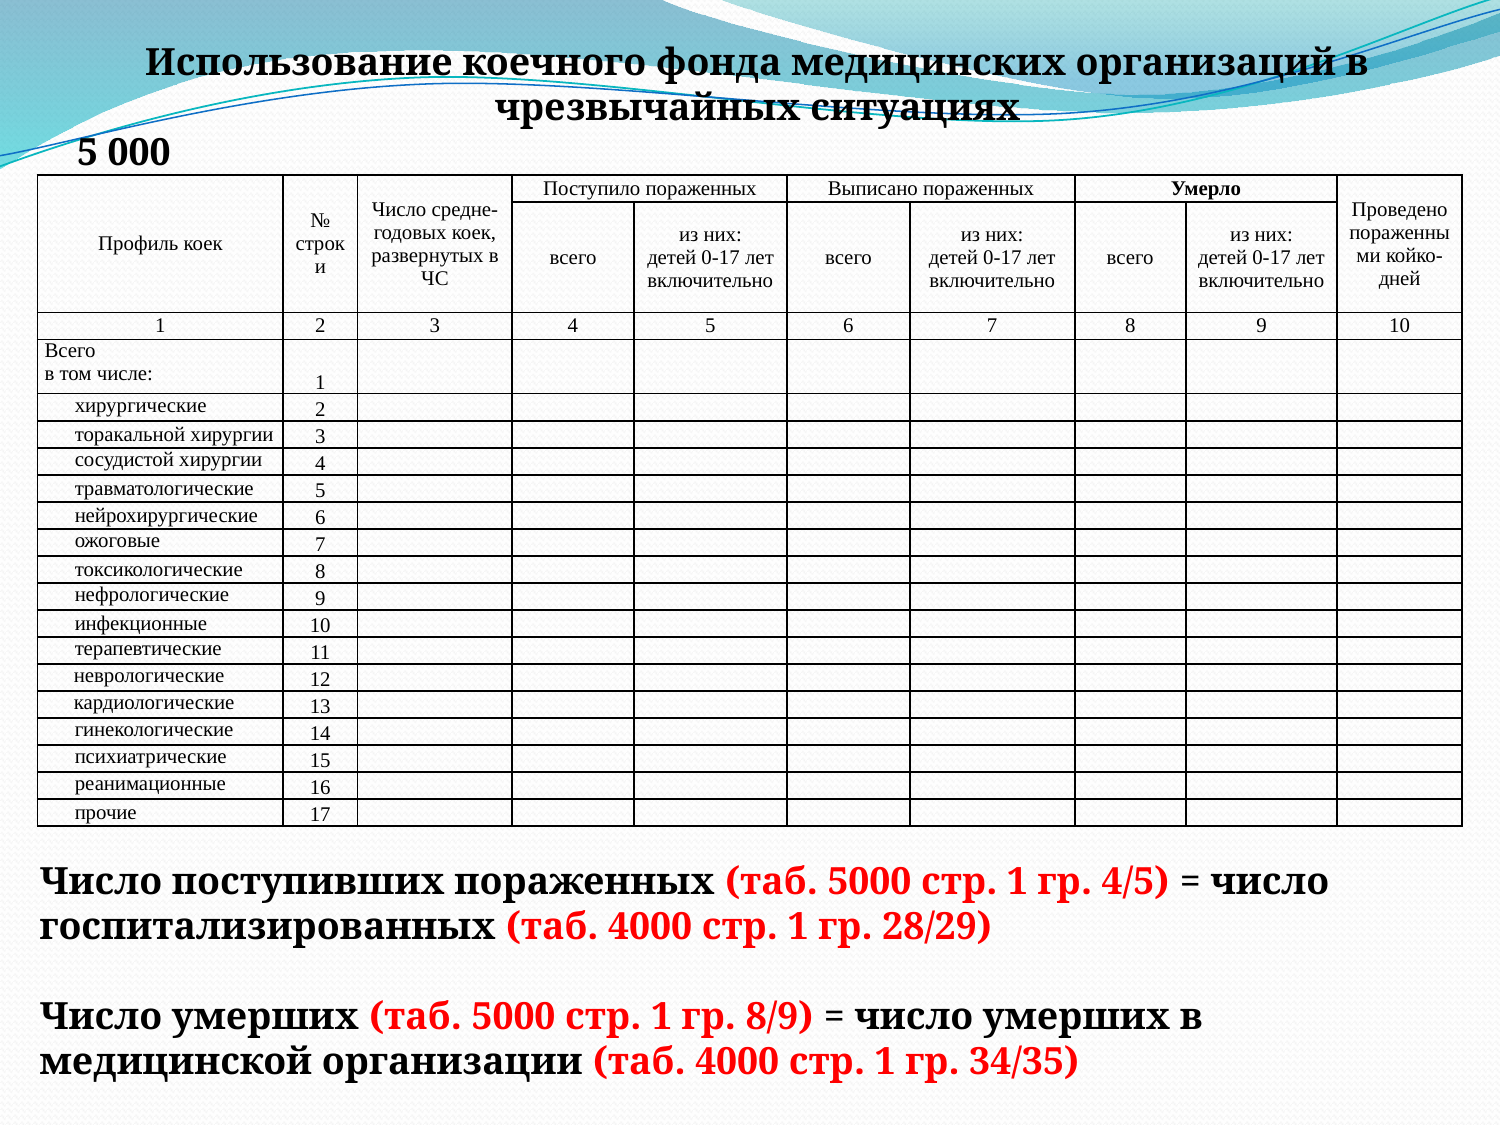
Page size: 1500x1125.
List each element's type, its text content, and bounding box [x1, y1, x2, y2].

table_cell [1187, 773, 1336, 798]
table_header Число средне- годовых коек, развернутых в ЧС [358, 176, 511, 312]
table_cell реанимационные [38, 773, 282, 798]
table_cell [1187, 557, 1336, 582]
table_cell 14 [284, 719, 357, 744]
table_cell [635, 719, 786, 744]
table_cell 8 [1076, 313, 1185, 339]
table_cell [1187, 746, 1336, 771]
table_cell 9 [284, 584, 357, 609]
table_cell [1076, 503, 1185, 528]
table_cell [788, 773, 909, 798]
table_cell [358, 611, 511, 636]
table_cell [1338, 584, 1461, 609]
table_cell [1187, 665, 1336, 690]
table_cell 3 [284, 422, 357, 447]
table_cell торакальной хирургии [38, 422, 282, 447]
table_cell [635, 638, 786, 663]
table_cell [1076, 665, 1185, 690]
table_cell [513, 773, 633, 798]
table_cell [788, 557, 909, 582]
table_cell [635, 422, 786, 447]
table_cell 4 [284, 449, 357, 474]
table_cell 13 [284, 692, 357, 717]
table_cell [1338, 557, 1461, 582]
table_cell [635, 692, 786, 717]
table_cell [635, 665, 786, 690]
table_cell [513, 719, 633, 744]
table_cell [1338, 422, 1461, 447]
table_cell прочие [38, 800, 282, 825]
table_cell 10 [1338, 313, 1461, 339]
table_cell [1187, 449, 1336, 474]
table_cell 1 [38, 313, 282, 339]
table_cell [1338, 692, 1461, 717]
table_cell [513, 530, 633, 555]
table_cell терапевтические [38, 638, 282, 663]
table_header Поступило пораженных [513, 176, 786, 201]
table_cell [1076, 584, 1185, 609]
table_cell сосудистой хирургии [38, 449, 282, 474]
table_cell [635, 449, 786, 474]
table_cell [358, 476, 511, 501]
table_cell [1076, 611, 1185, 636]
table_cell [1076, 557, 1185, 582]
table_cell [911, 557, 1074, 582]
table_cell [1076, 476, 1185, 501]
table_cell [1338, 719, 1461, 744]
table_cell [1187, 503, 1336, 528]
table_cell [1338, 800, 1461, 825]
table_cell кардиологические [38, 692, 282, 717]
table_cell [513, 746, 633, 771]
table_cell [358, 719, 511, 744]
table_cell [1338, 665, 1461, 690]
table_cell [513, 503, 633, 528]
table_cell [1076, 394, 1185, 420]
table_cell [911, 394, 1074, 420]
table_cell 17 [284, 800, 357, 825]
table_cell [1338, 611, 1461, 636]
table_cell [788, 611, 909, 636]
table_cell неврологические [38, 665, 282, 690]
table_cell [911, 800, 1074, 825]
table_cell [358, 800, 511, 825]
table_cell [1076, 449, 1185, 474]
table_cell [788, 665, 909, 690]
table_cell 6 [284, 503, 357, 528]
table_cell 15 [284, 746, 357, 771]
table_cell [1338, 530, 1461, 555]
table_header Выписано пораженных [788, 176, 1074, 201]
table_cell [1338, 394, 1461, 420]
table_cell [1187, 719, 1336, 744]
table_cell [1076, 422, 1185, 447]
table_cell [1076, 638, 1185, 663]
table_header Профиль коек [38, 176, 282, 312]
table_cell [1076, 530, 1185, 555]
table_cell [513, 340, 633, 393]
table_cell [513, 449, 633, 474]
table_cell [1338, 449, 1461, 474]
table_cell [911, 449, 1074, 474]
table_cell [788, 530, 909, 555]
table_cell [788, 800, 909, 825]
table_cell [911, 692, 1074, 717]
table_cell [635, 611, 786, 636]
table_cell [635, 584, 786, 609]
table_cell 6 [788, 313, 909, 339]
table_cell [911, 530, 1074, 555]
table_cell 7 [911, 313, 1074, 339]
table_cell из них: детей 0-17 лет включительно [1187, 203, 1336, 312]
table_cell [788, 638, 909, 663]
table_cell всего [513, 203, 633, 312]
table_cell [358, 746, 511, 771]
table_cell [911, 773, 1074, 798]
table_cell [911, 422, 1074, 447]
table_cell [911, 719, 1074, 744]
table_cell [911, 746, 1074, 771]
table_cell [635, 530, 786, 555]
table_cell [1338, 746, 1461, 771]
text_box Использование коечного фонда медицинских организаций в чрезвычайных ситуациях 5 000 [62, 30, 1454, 174]
table_cell [1187, 692, 1336, 717]
table_cell [788, 719, 909, 744]
table_cell хирургические [38, 394, 282, 420]
table_cell [788, 476, 909, 501]
table_cell всего [788, 203, 909, 312]
table_cell [635, 773, 786, 798]
table_cell [513, 476, 633, 501]
table_cell 9 [1187, 313, 1336, 339]
table_cell [911, 340, 1074, 393]
table_cell [788, 422, 909, 447]
table_header Умерло [1076, 176, 1336, 201]
table_cell [513, 800, 633, 825]
table_cell [1076, 746, 1185, 771]
table_cell [635, 503, 786, 528]
table_cell 8 [284, 557, 357, 582]
table_cell гинекологические [38, 719, 282, 744]
table_cell [635, 340, 786, 393]
table_cell 5 [635, 313, 786, 339]
table_cell [788, 746, 909, 771]
table_cell [1338, 340, 1461, 393]
table_cell [788, 394, 909, 420]
table_cell [1187, 611, 1336, 636]
table_cell [513, 692, 633, 717]
table_cell ожоговые [38, 530, 282, 555]
table_cell инфекционные [38, 611, 282, 636]
table_cell [788, 692, 909, 717]
table_cell [1076, 773, 1185, 798]
table_cell [788, 340, 909, 393]
table_cell [911, 476, 1074, 501]
table_cell [911, 665, 1074, 690]
table_cell нейрохирургические [38, 503, 282, 528]
table_cell [788, 449, 909, 474]
table_cell [358, 557, 511, 582]
table_cell [358, 394, 511, 420]
table_cell [513, 557, 633, 582]
table_cell 16 [284, 773, 357, 798]
table_cell [358, 773, 511, 798]
table_cell [358, 584, 511, 609]
table_cell 4 [513, 313, 633, 339]
table_cell [358, 503, 511, 528]
table_cell 3 [358, 313, 511, 339]
table_cell психиатрические [38, 746, 282, 771]
table_cell [635, 557, 786, 582]
table_cell [513, 422, 633, 447]
table_cell 2 [284, 313, 357, 339]
table_cell [1187, 530, 1336, 555]
table_cell [1338, 773, 1461, 798]
table_cell 1 [284, 340, 357, 393]
table_cell [513, 665, 633, 690]
table_cell [1187, 800, 1336, 825]
table_cell всего [1076, 203, 1185, 312]
table_header Проведено пораженными койко-дней [1338, 176, 1461, 312]
table_cell травматологические [38, 476, 282, 501]
table_cell [358, 340, 511, 393]
table_cell 11 [284, 638, 357, 663]
table_cell 10 [284, 611, 357, 636]
table_cell [1076, 692, 1185, 717]
table_cell [1076, 800, 1185, 825]
table_cell [1187, 394, 1336, 420]
table_cell токсикологические [38, 557, 282, 582]
table_cell [358, 638, 511, 663]
table_cell [635, 800, 786, 825]
table_cell [358, 422, 511, 447]
table_cell [1338, 638, 1461, 663]
table_cell [358, 665, 511, 690]
table_cell [513, 638, 633, 663]
table_cell нефрологические [38, 584, 282, 609]
table_cell [635, 394, 786, 420]
table_cell [1187, 476, 1336, 501]
table_cell [1187, 340, 1336, 393]
table_cell 5 [284, 476, 357, 501]
text_box Число поступивших пораженных (таб. 5000 стр. 1 гр. 4/5) = число госпитализированных (таб. 4000 стр. 1 гр. 28/29) Число умерших (таб. 5000 стр. 1 гр. 8/9) = число умерших в медицинской организации (таб. 4000 стр. 1 гр. 34/35) [24, 849, 1469, 1090]
table_cell [1338, 476, 1461, 501]
table_cell [358, 449, 511, 474]
table_cell [358, 692, 511, 717]
table_cell [788, 503, 909, 528]
table_cell [1338, 503, 1461, 528]
table_cell [1076, 719, 1185, 744]
table_cell [358, 530, 511, 555]
table_cell [1187, 422, 1336, 447]
table_cell [911, 584, 1074, 609]
table_cell [635, 746, 786, 771]
table_cell [1187, 638, 1336, 663]
table_cell [635, 476, 786, 501]
table_cell [1076, 340, 1185, 393]
table_cell Всего в том числе: [38, 340, 282, 393]
table_cell [911, 638, 1074, 663]
table_cell из них: детей 0-17 лет включительно [911, 203, 1074, 312]
table_cell [911, 503, 1074, 528]
table_cell [513, 394, 633, 420]
table_cell 2 [284, 394, 357, 420]
table_cell [1187, 584, 1336, 609]
table_cell [788, 584, 909, 609]
table_cell [911, 611, 1074, 636]
table_cell из них: детей 0-17 лет включительно [635, 203, 786, 312]
table_cell [513, 611, 633, 636]
table_cell 7 [284, 530, 357, 555]
table_header № строки [284, 176, 357, 312]
table_cell 12 [284, 665, 357, 690]
table_cell [513, 584, 633, 609]
